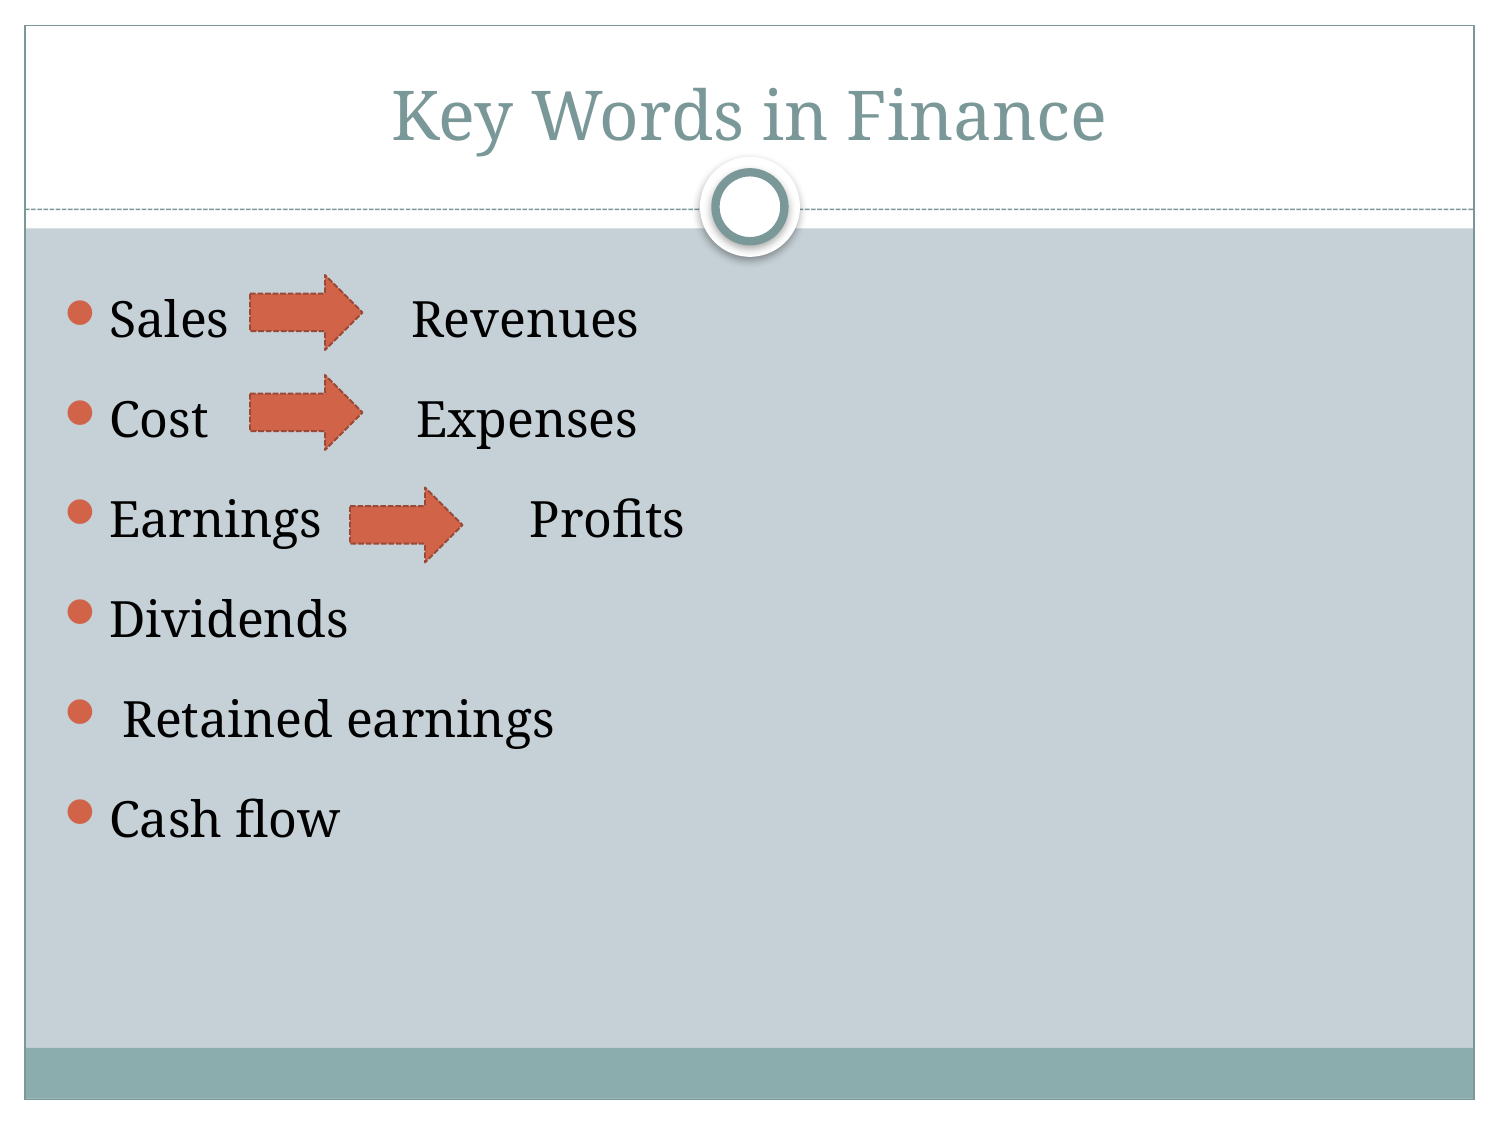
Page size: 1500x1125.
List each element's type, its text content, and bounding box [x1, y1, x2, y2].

list Sales Revenues Cost Expenses Earnings Profits Dividends Retained earnings Cash flow [49, 250, 1445, 1001]
text_box [249, 274, 364, 351]
text_box [249, 374, 364, 451]
text_box [349, 486, 464, 564]
title Key Words in Finance [49, 37, 1450, 162]
